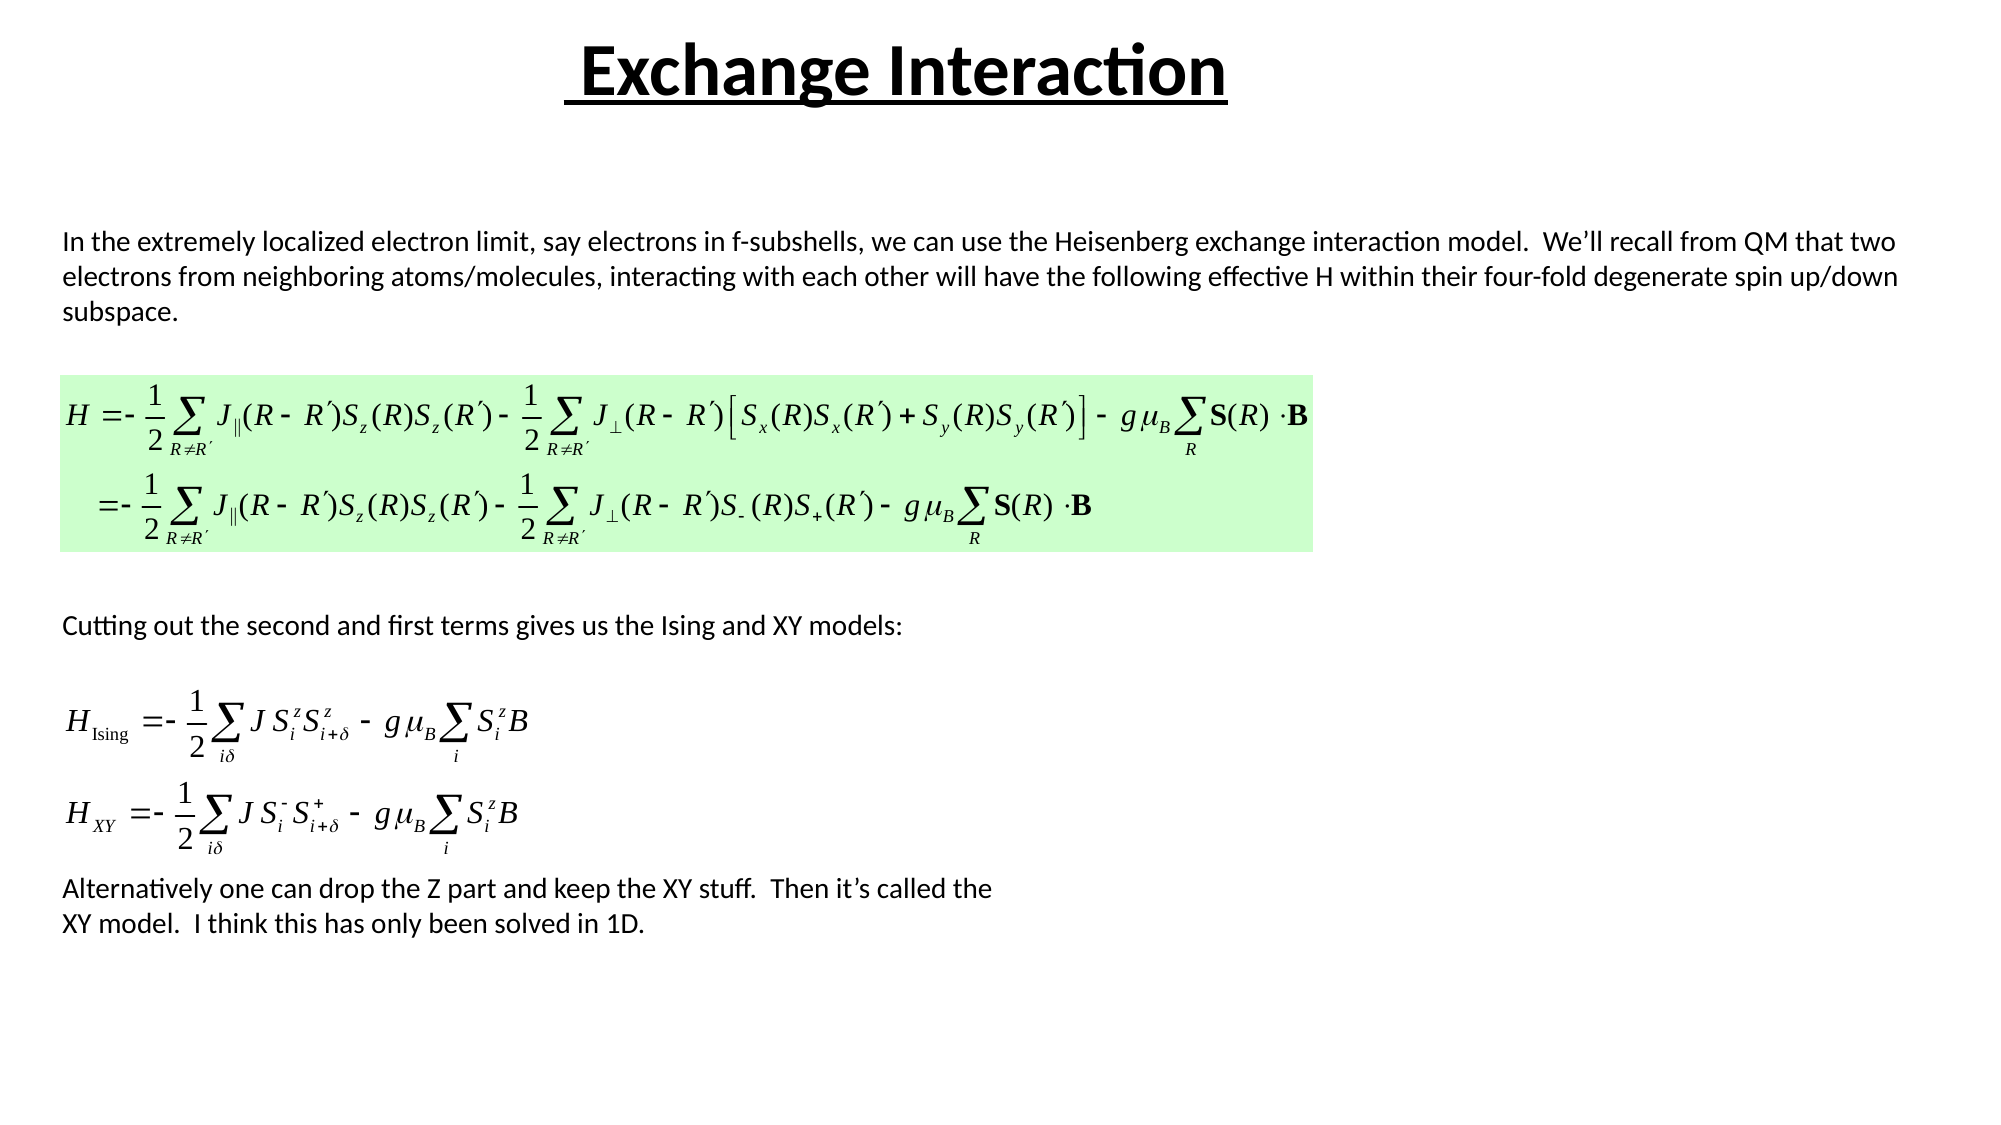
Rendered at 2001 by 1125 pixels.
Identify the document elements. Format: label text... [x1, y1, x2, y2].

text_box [60, 679, 536, 862]
text_box In the extremely localized electron limit, say electrons in f-subshells, we can use the Heisenberg exchange interaction model. We’ll recall from QM that two electrons from neighboring atoms/molecules, interacting with each other will have the following effective H within their four-fold degenerate spin up/down subspace. [47, 214, 1940, 335]
title Exchange Interaction [478, 18, 1314, 120]
text_box Cutting out the second and first terms gives us the Ising and XY models: [47, 599, 1012, 649]
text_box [60, 374, 1314, 552]
text_box Alternatively one can drop the Z part and keep the XY stuff. Then it’s called the XY model. I think this has only been solved in 1D. [47, 861, 1028, 947]
